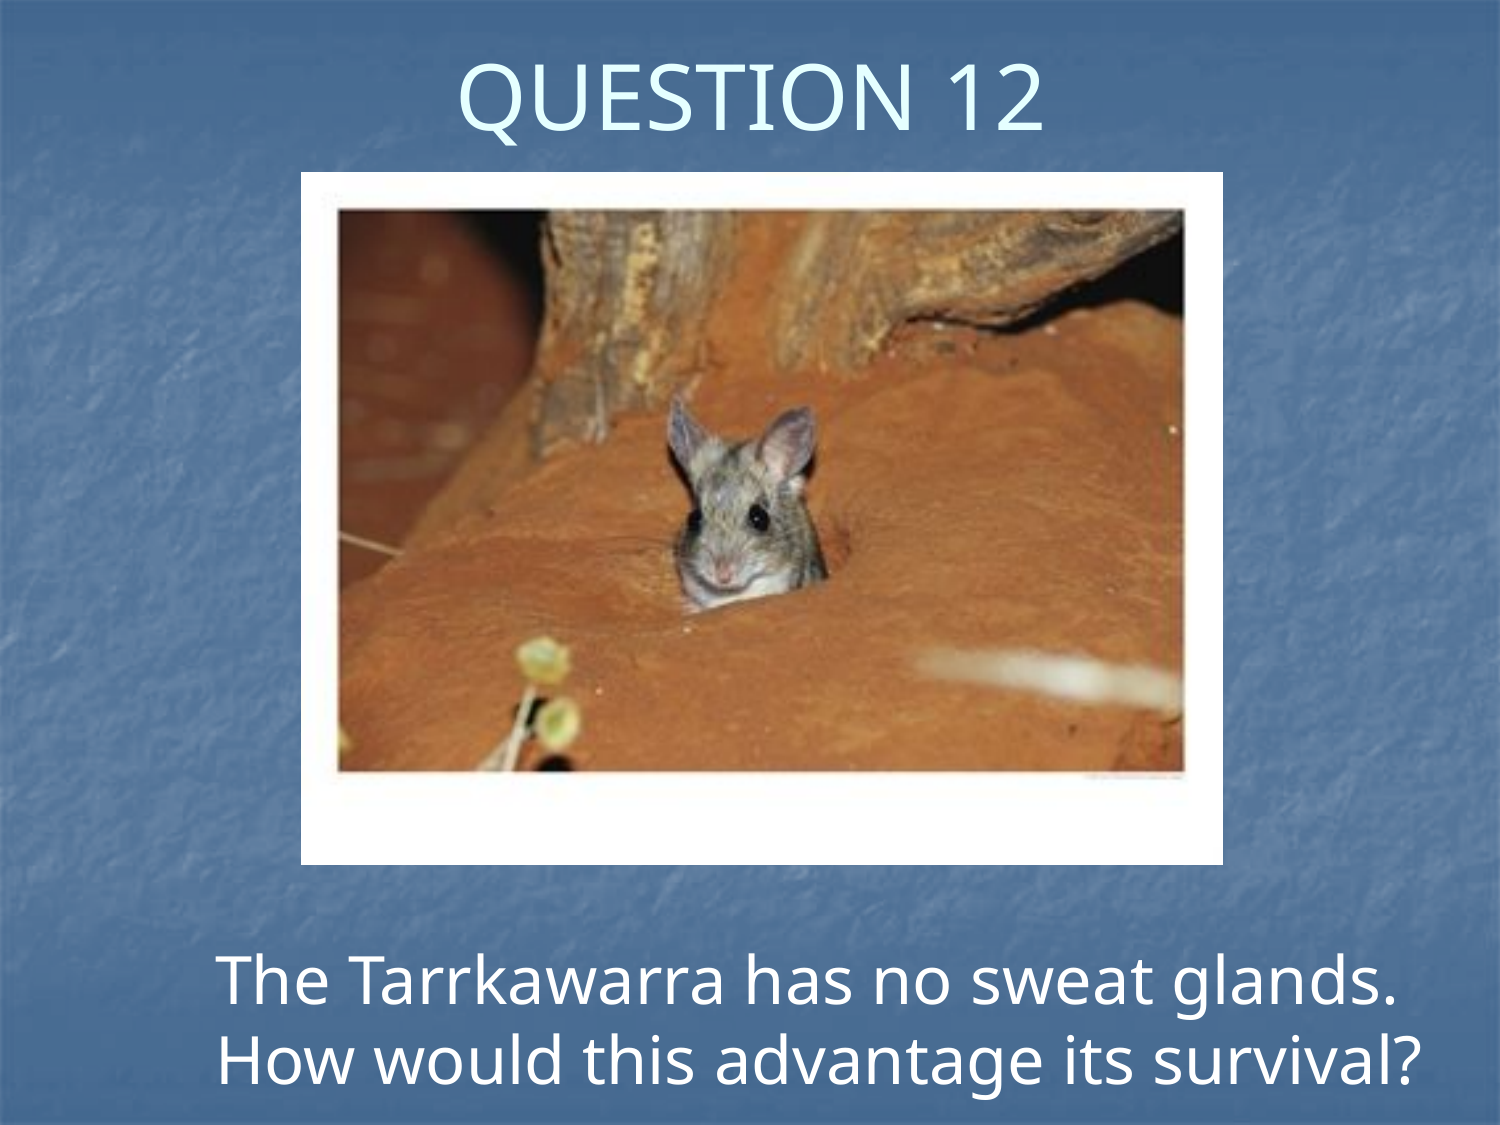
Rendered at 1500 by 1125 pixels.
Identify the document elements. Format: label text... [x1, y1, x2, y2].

text_box QUESTION 12 [76, 0, 1427, 188]
picture [300, 172, 1223, 865]
text_box The Tarrkawarra has no sweat glands. How would this advantage its survival? [100, 930, 1451, 1125]
